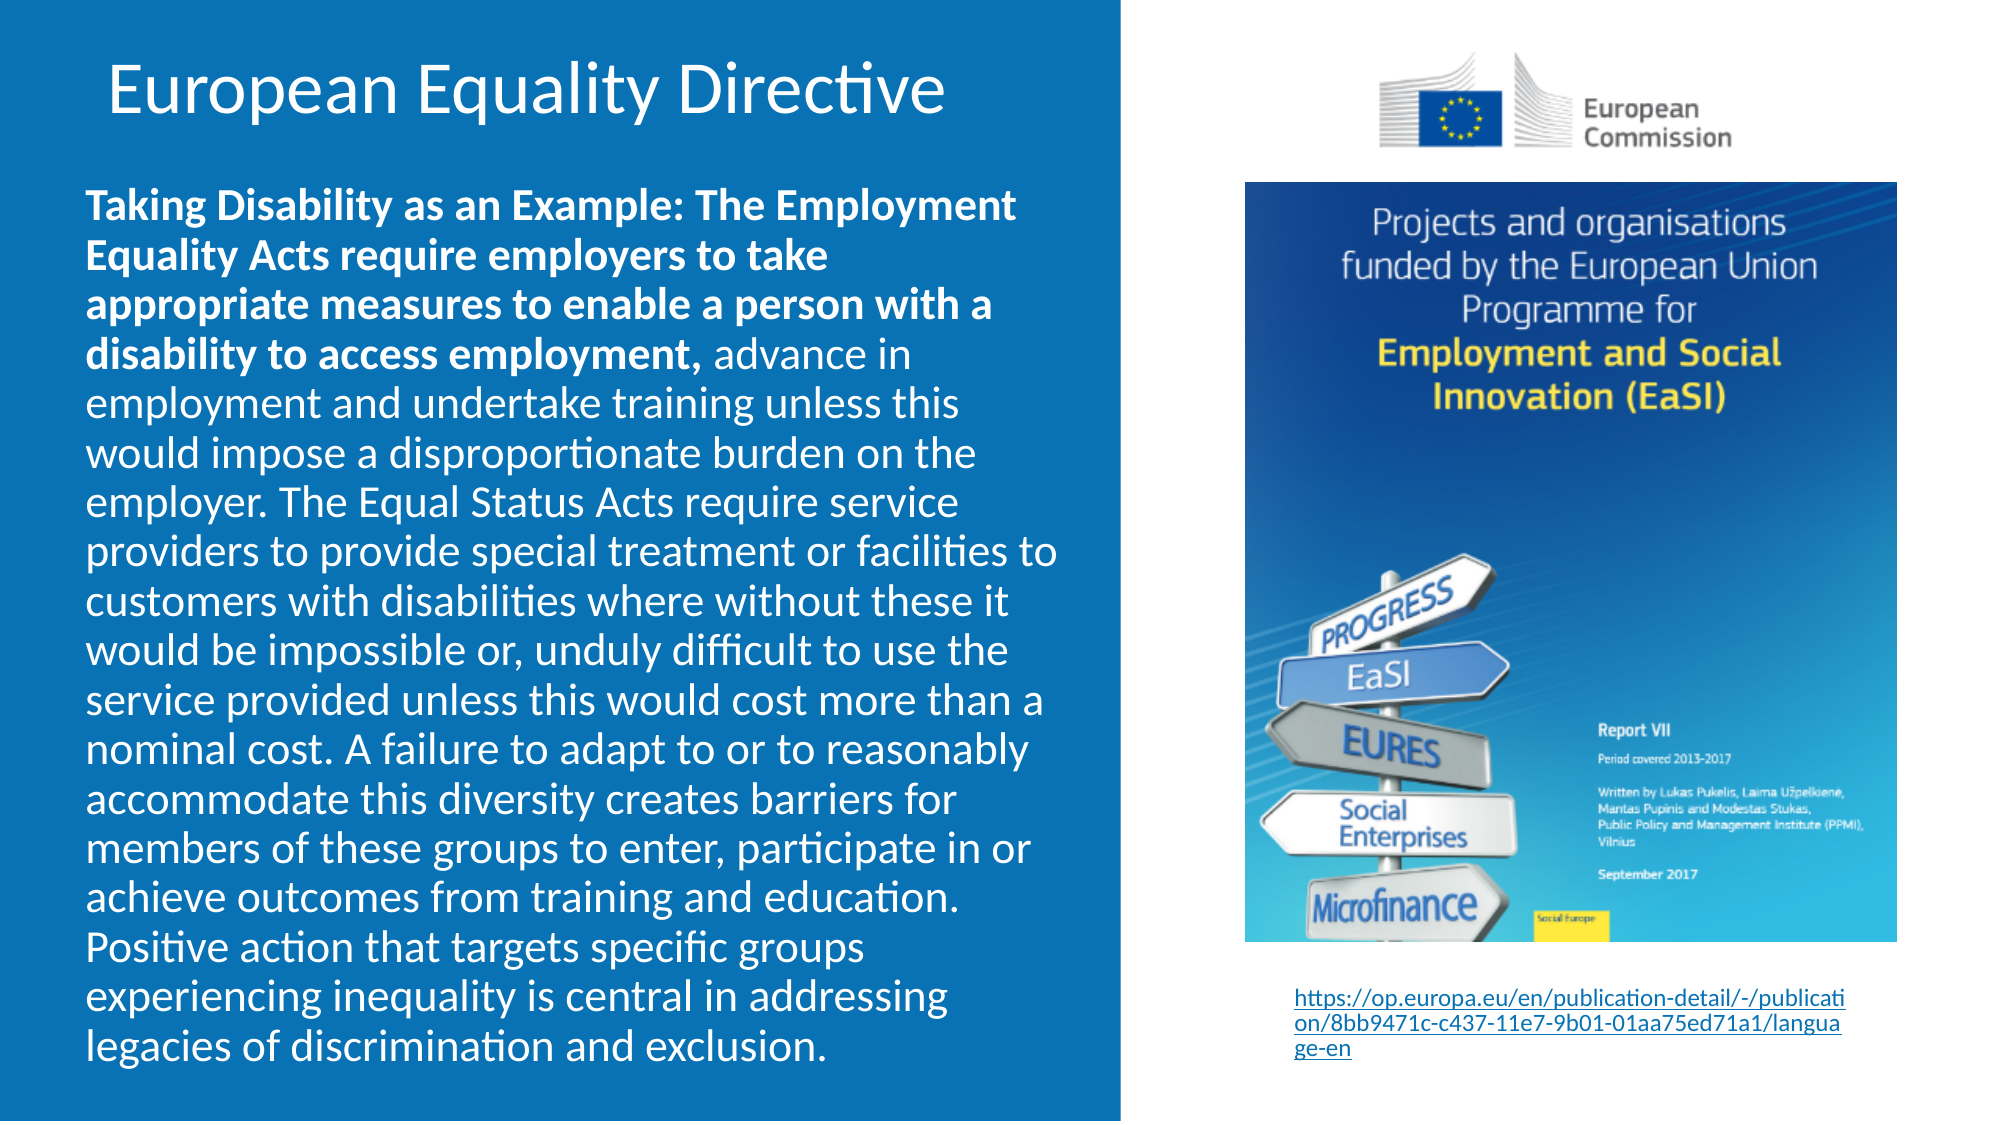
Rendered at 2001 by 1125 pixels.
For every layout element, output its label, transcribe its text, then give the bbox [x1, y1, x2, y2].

picture [1342, 5, 1741, 174]
picture [1245, 182, 1897, 943]
list Taking Disability as an Example: The Employment Equality Acts require employers to take appropriate measures to enable a person with a disability to access employment, advance in employment and undertake training unless this would impose a disproportionate burden on the employer. The Equal Status Acts require service providers to provide special treatment or facilities to customers with disabilities where without these it would be impossible or, unduly difficult to use the service provided unless this would cost more than a nominal cost. A failure to adapt to or to reasonably accommodate this diversity creates barriers for members of these groups to enter, participate in or achieve outcomes from training and education. Positive action that targets specific groups experiencing inequality is central in addressing legacies of discrimination and exclusion. [70, 174, 1077, 714]
list European Equality Directive [92, 41, 1020, 205]
text_box https://op.europa.eu/en/publication-detail/-/publication/8bb9471c-c437-11e7-9b01-01aa75ed71a1/language-en [1279, 974, 1863, 1050]
